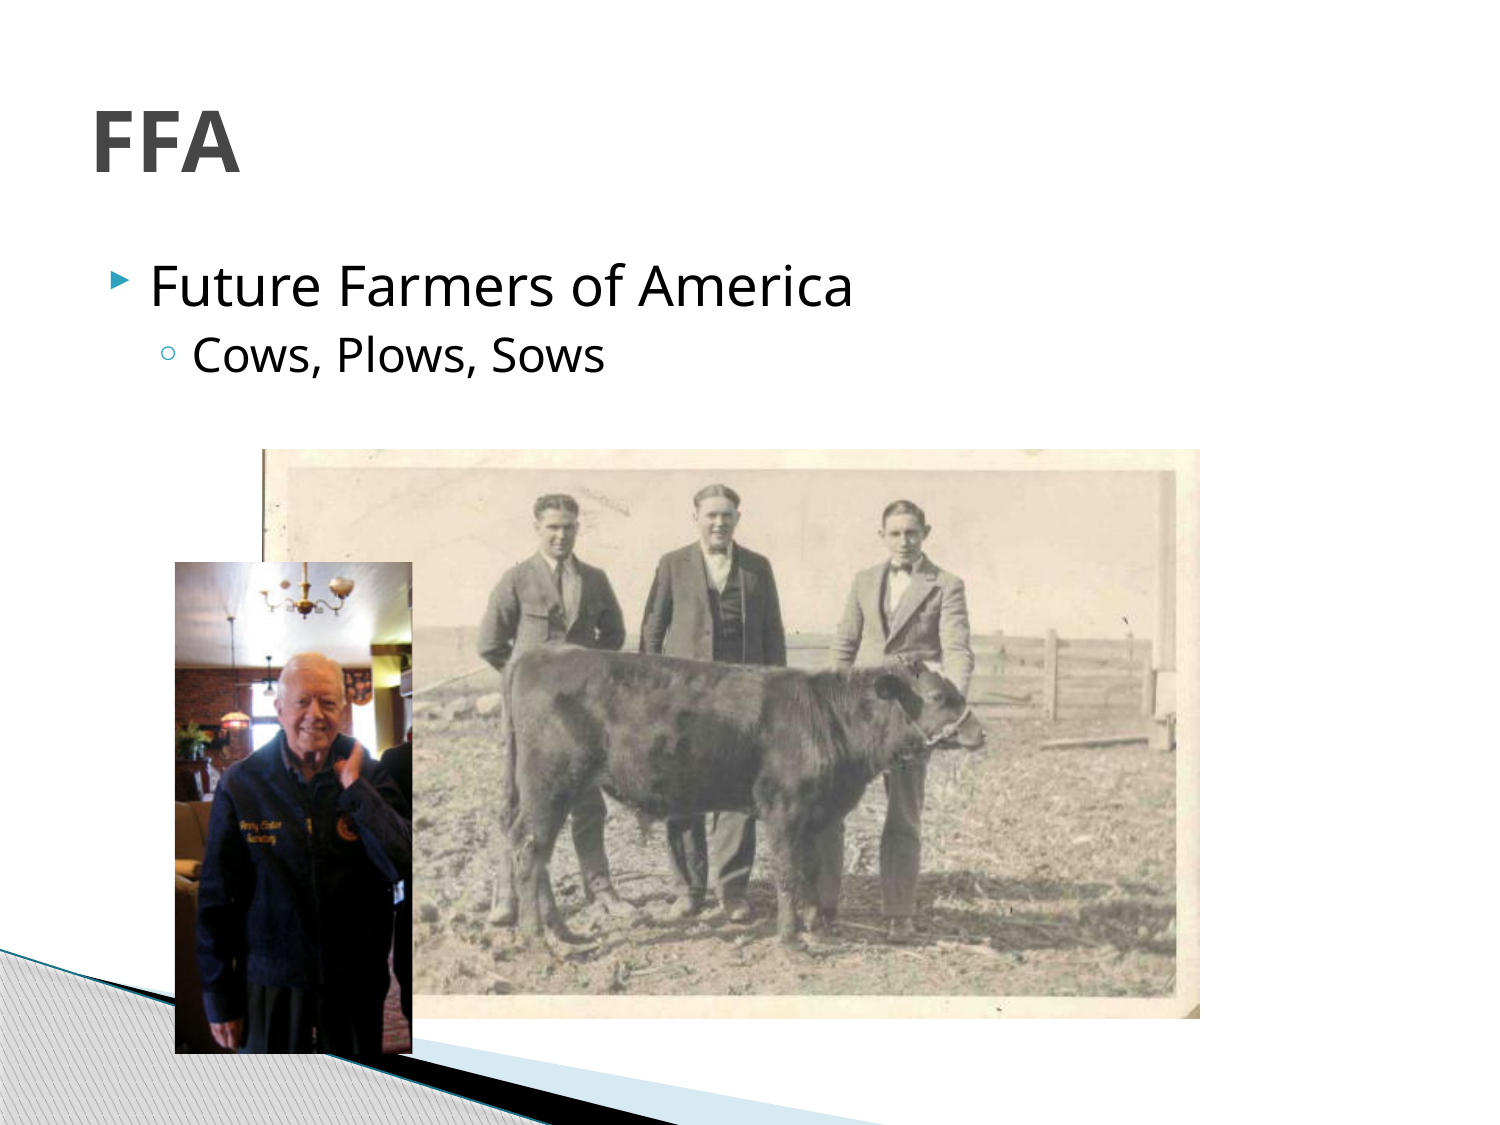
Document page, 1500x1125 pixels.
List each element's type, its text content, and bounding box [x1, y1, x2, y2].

title FFA [75, 45, 1425, 233]
list Future Farmers of America Cows, Plows, Sows [75, 243, 1425, 986]
picture [174, 449, 1201, 1054]
